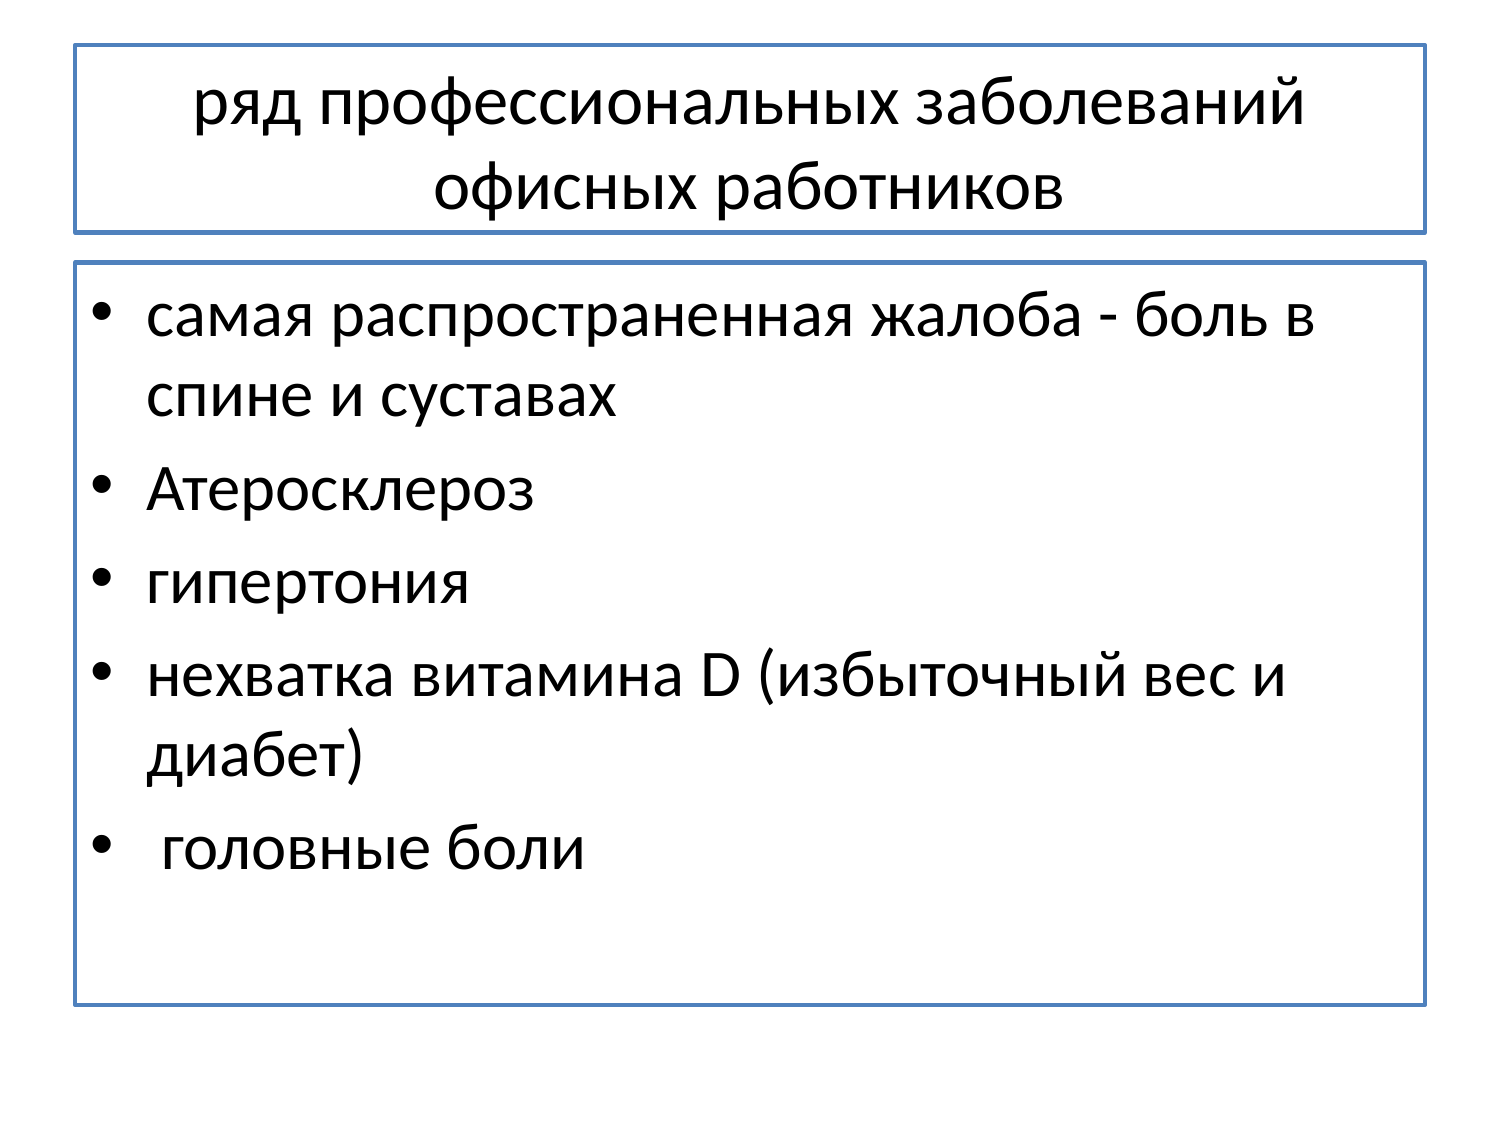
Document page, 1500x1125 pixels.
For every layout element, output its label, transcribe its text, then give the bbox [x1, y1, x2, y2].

title ряд профессиональных заболеваний офисных работников [73, 43, 1427, 235]
list самая распространенная жалоба - боль в спине и суставах Атеросклероз гипертония нехватка витамина D (избыточный вес и диабет) головные боли [73, 260, 1427, 1007]
